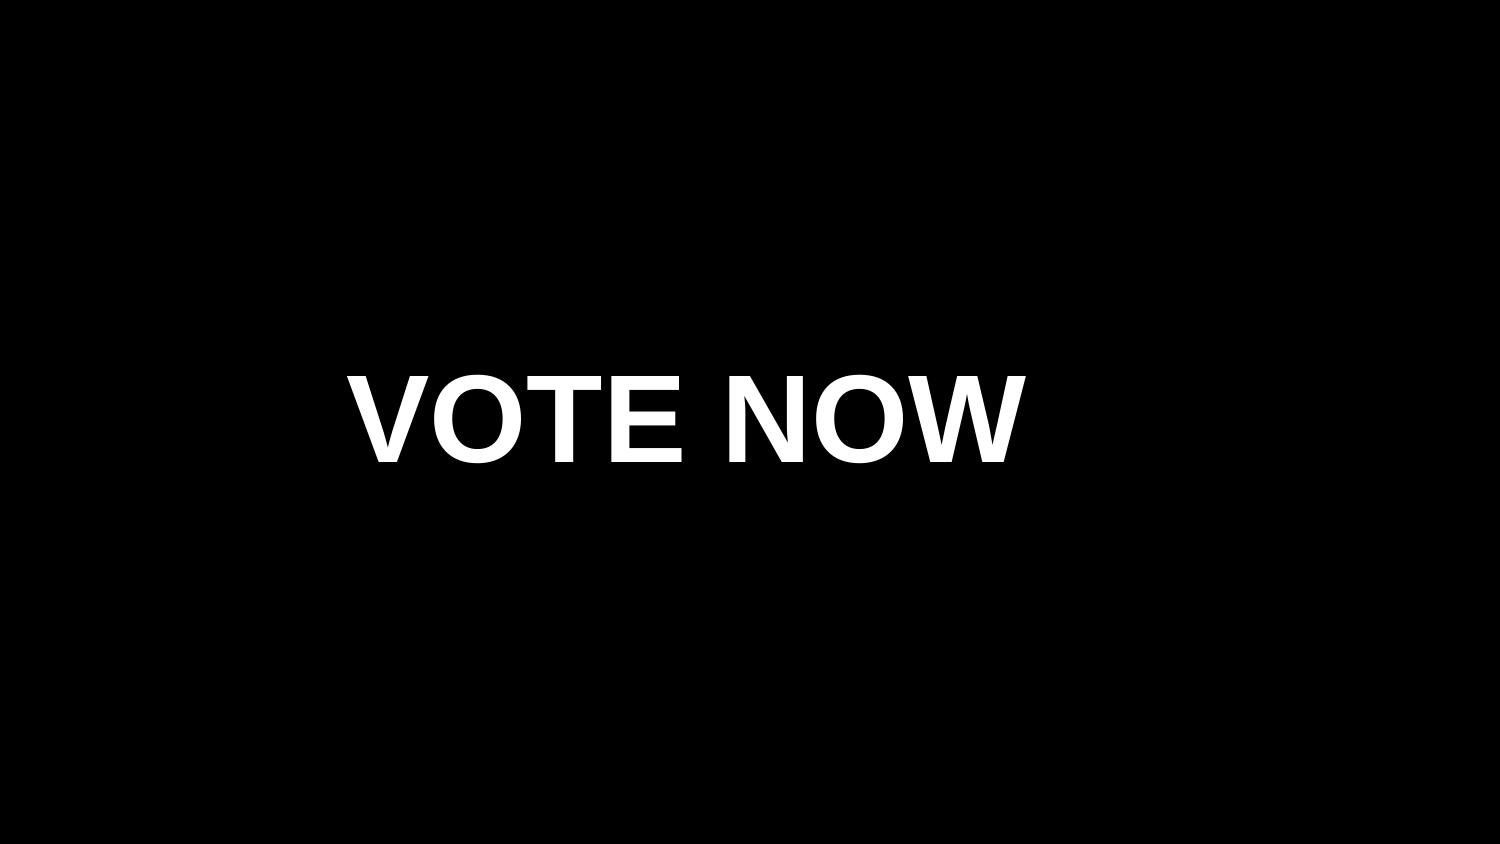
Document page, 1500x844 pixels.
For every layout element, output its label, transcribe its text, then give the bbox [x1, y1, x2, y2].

title VOTE NOW [335, 340, 1165, 504]
